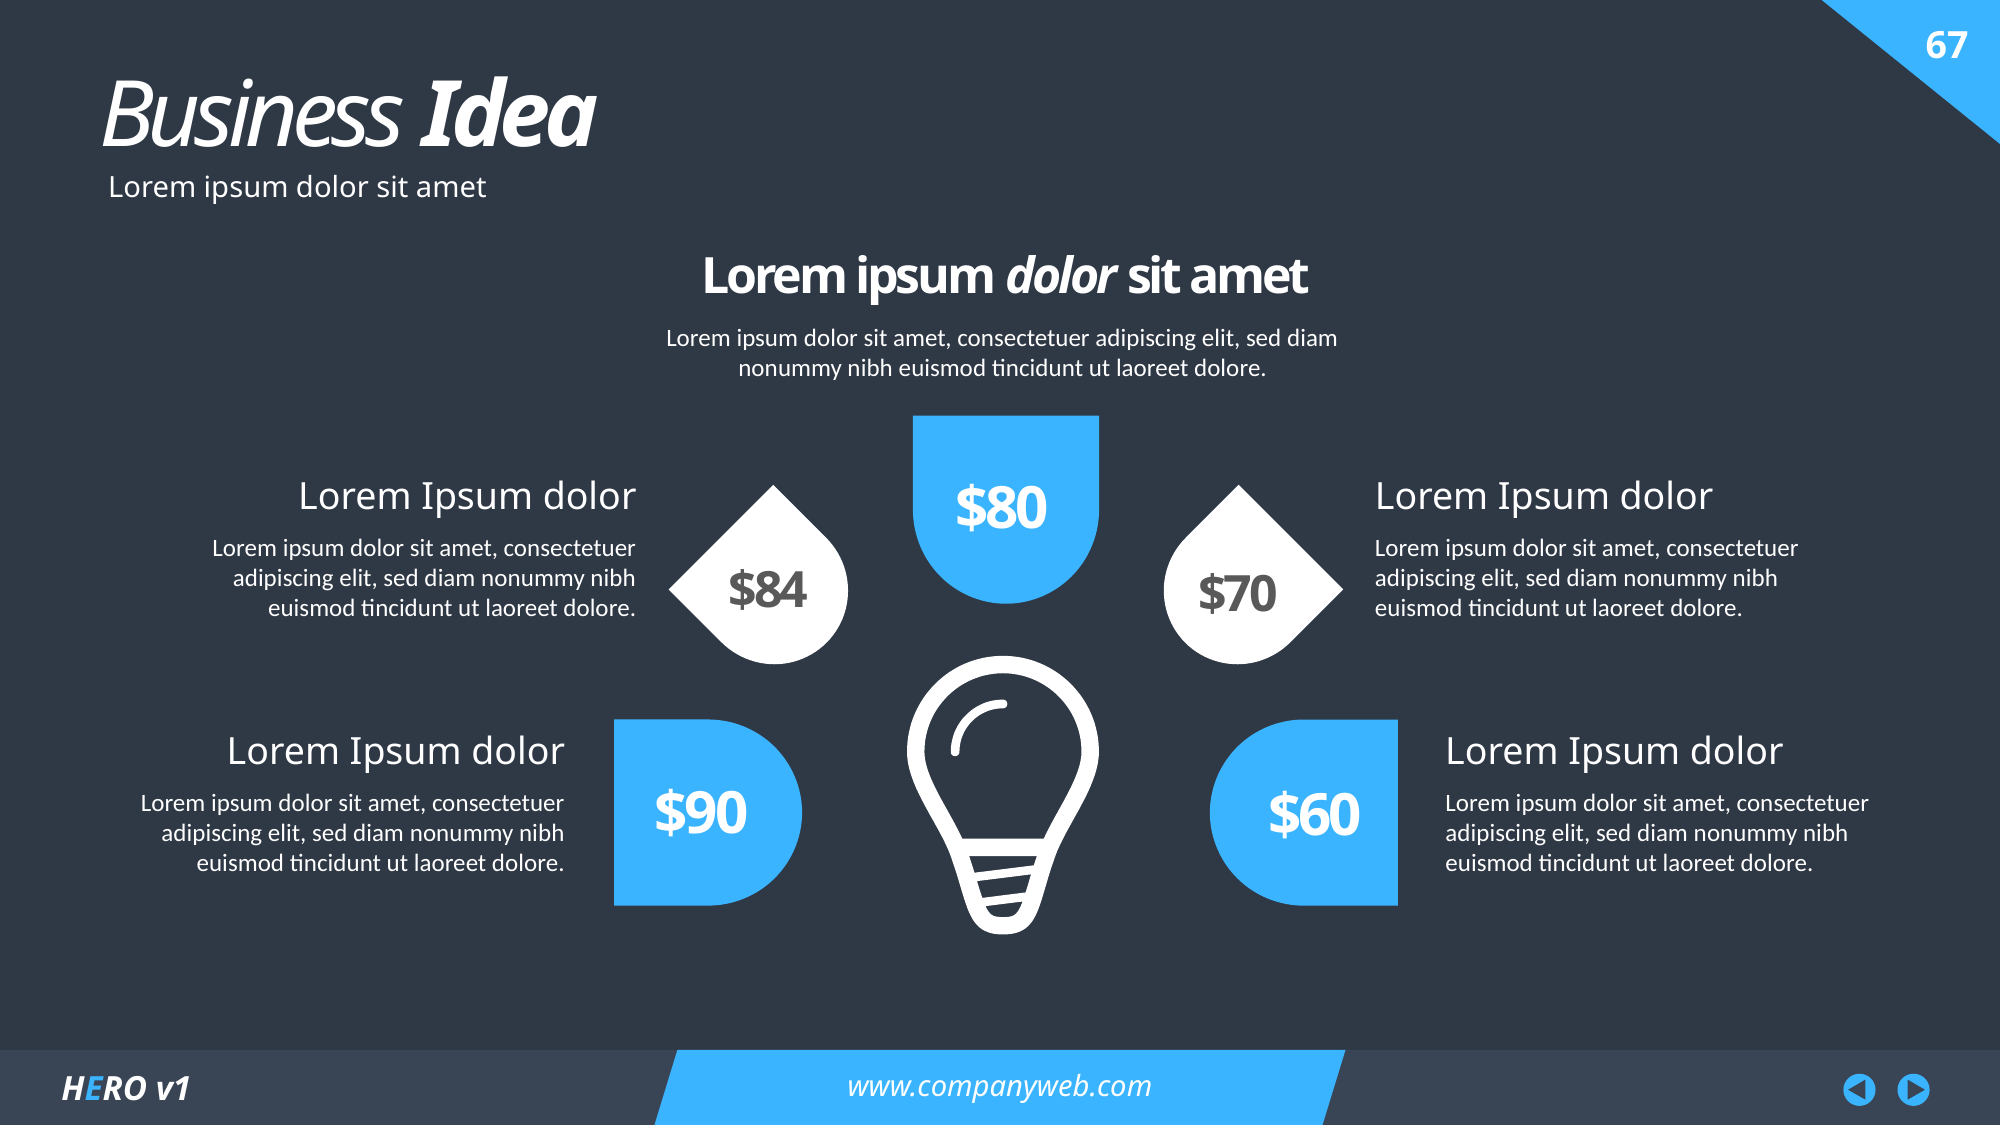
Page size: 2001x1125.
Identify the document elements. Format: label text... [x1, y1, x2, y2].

text_box Lorem ipsum dolor sit amet [93, 169, 785, 207]
text_box Lorem ipsum dolor sit amet, consectetuer adipiscing elit, sed diam nonummy nibh euismod tincidunt ut laoreet dolore. [619, 313, 1388, 389]
text_box Lorem ipsum dolor sit amet, consectetuer adipiscing elit, sed diam nonummy nibh euismod tincidunt ut laoreet dolore. [104, 778, 581, 884]
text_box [1209, 719, 1398, 906]
text_box Lorem ipsum dolor sit amet, consectetuer adipiscing elit, sed diam nonummy nibh euismod tincidunt ut laoreet dolore. [176, 525, 652, 629]
text_box Lorem Ipsum dolor [81, 719, 580, 780]
text_box Lorem Ipsum dolor [1360, 464, 1859, 525]
text_box Lorem ipsum dolor sit amet, consectetuer adipiscing elit, sed diam nonummy nibh euismod tincidunt ut laoreet dolore. [1360, 525, 1836, 629]
text_box Business Idea [84, 63, 1171, 169]
text_box Lorem ipsum dolor sit amet [271, 247, 1741, 309]
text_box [912, 415, 1099, 604]
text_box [685, 515, 851, 665]
text_box Lorem ipsum dolor sit amet, consectetuer adipiscing elit, sed diam nonummy nibh euismod tincidunt ut laoreet dolore. [1430, 780, 1906, 884]
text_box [614, 719, 803, 906]
text_box Lorem Ipsum dolor [1430, 719, 1929, 780]
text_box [1155, 515, 1321, 664]
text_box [906, 655, 1099, 935]
text_box Lorem Ipsum dolor [153, 464, 652, 525]
